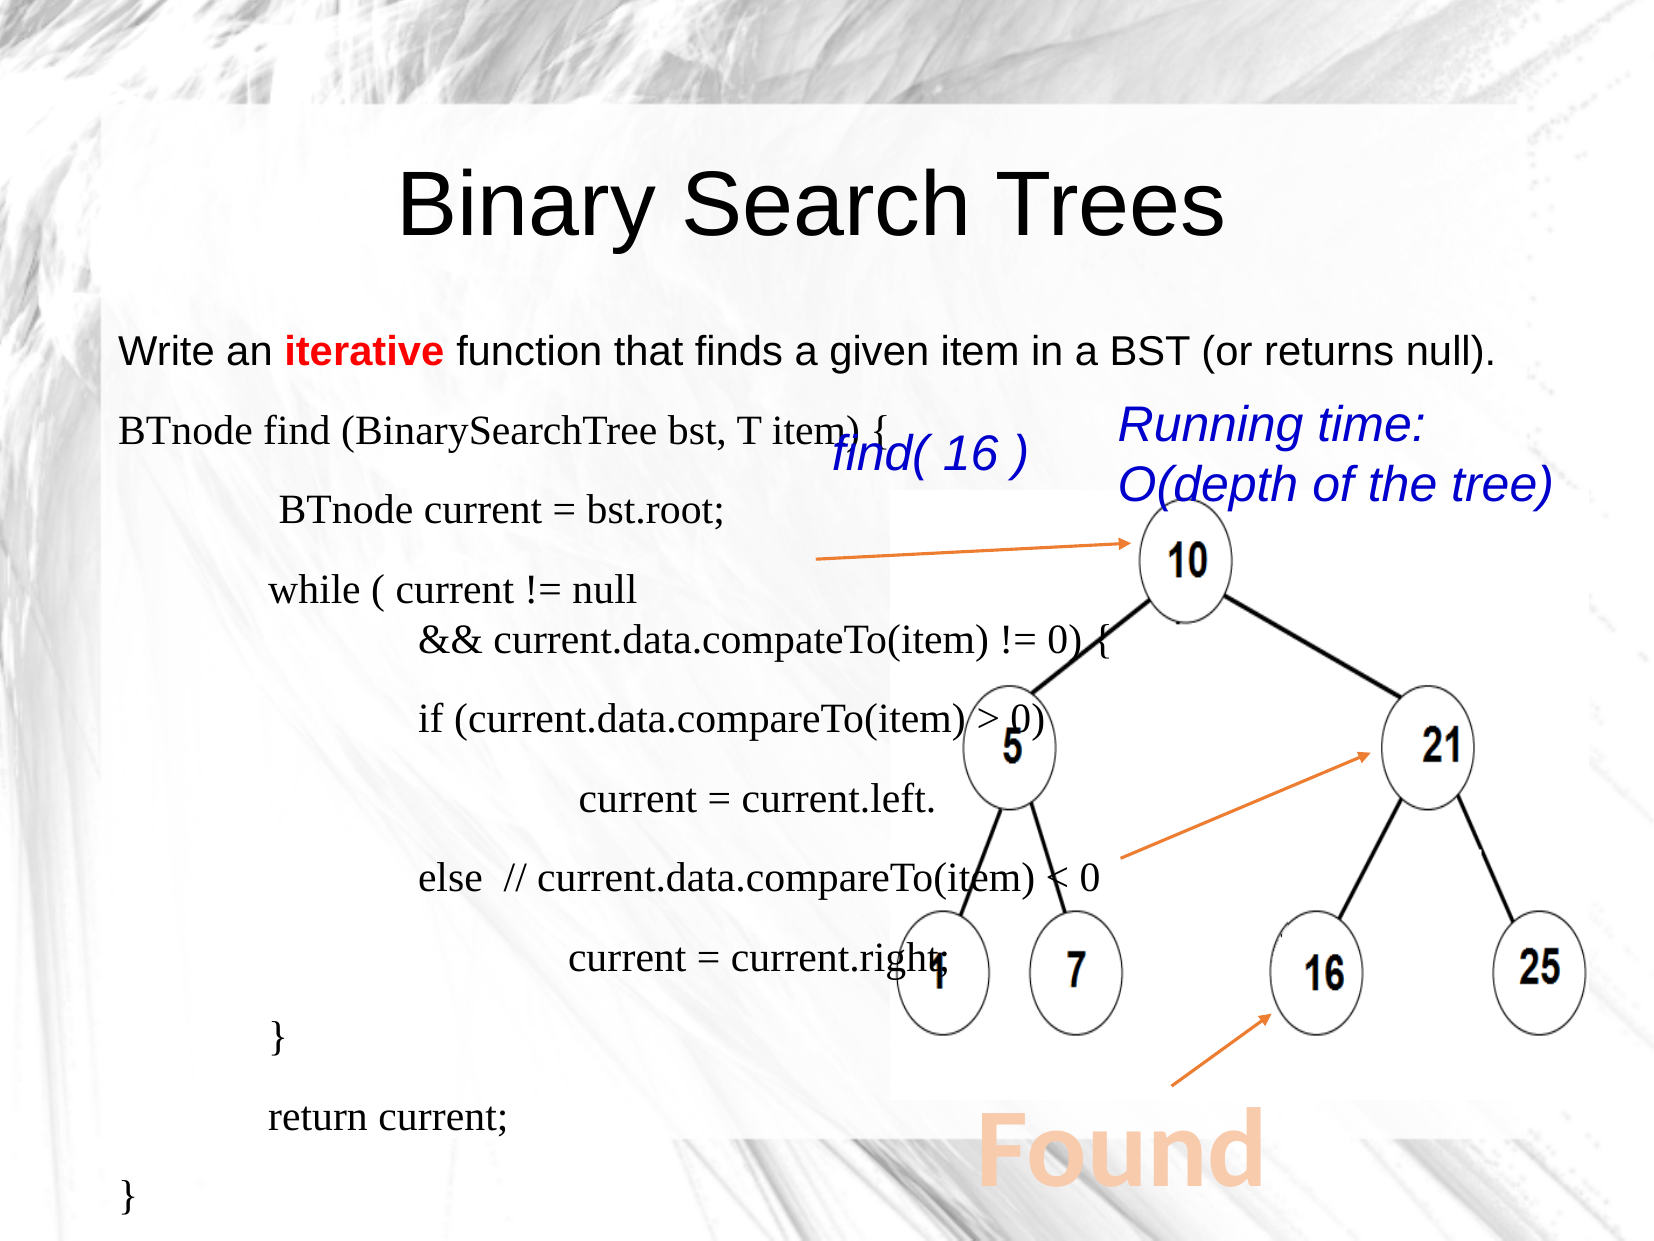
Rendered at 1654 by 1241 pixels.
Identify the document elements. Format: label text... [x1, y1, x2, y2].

picture [0, 0, 1654, 1241]
list Write an iterative function that finds a given item in a BST (or returns null). BTnode find (BinarySearchTree bst, T item) { BTnode current = bst.root; while ( current != null && current.data.compateTo(item) != 0) { if (current.data.compareTo(item) > 0) current = current.left. else // current.data.compareTo(item) < 0 current = current.right; } return current; } [118, 319, 1571, 1109]
title Binary Search Trees [118, 93, 1506, 299]
text_box Found [961, 1100, 1284, 1216]
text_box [815, 543, 1132, 560]
text_box find( 16 ) [817, 413, 1055, 488]
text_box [1120, 752, 1371, 859]
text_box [1171, 1013, 1272, 1087]
text_box Running time: O(depth of the tree) [1102, 383, 1615, 519]
